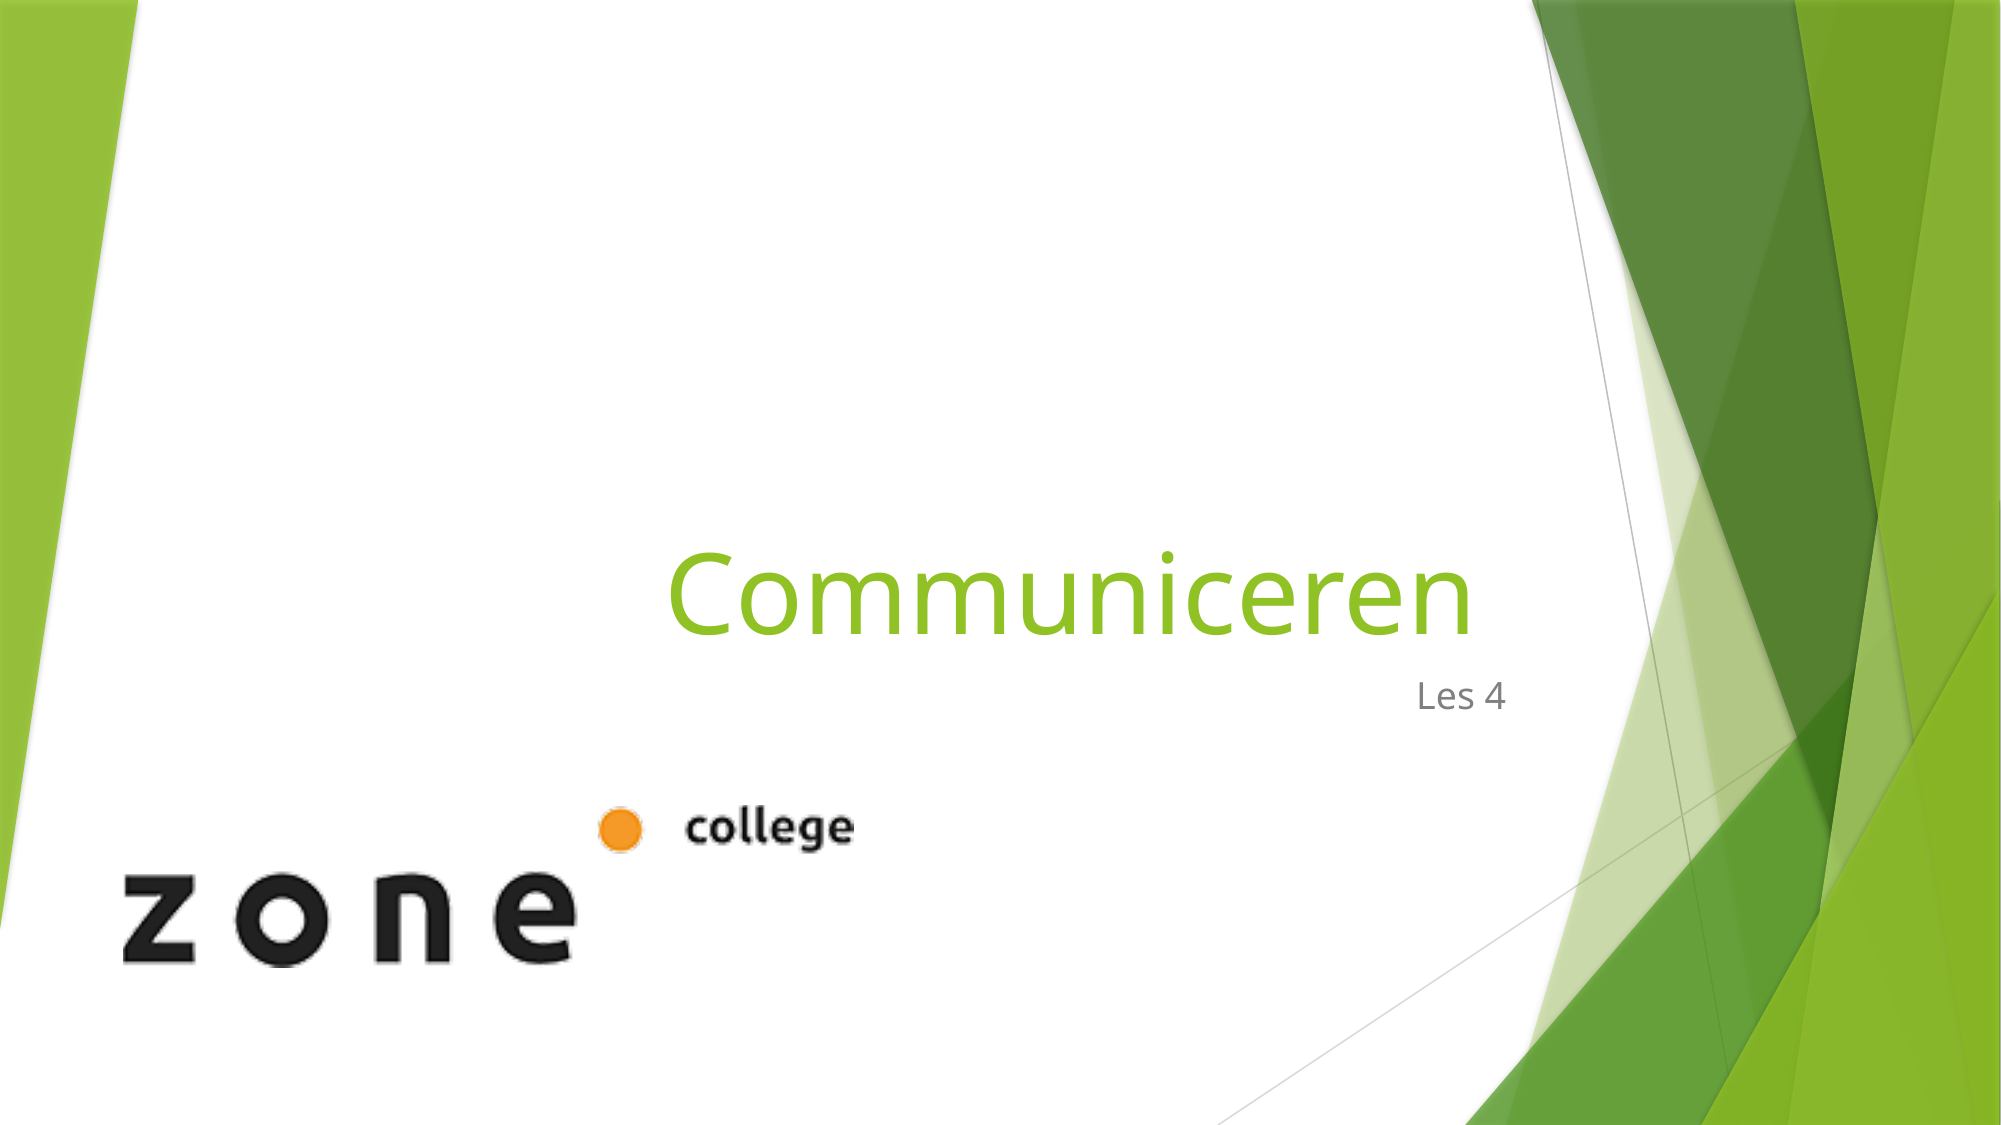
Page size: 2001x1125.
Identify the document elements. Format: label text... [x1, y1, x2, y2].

picture [122, 804, 855, 968]
title Communiceren [247, 394, 1522, 664]
subtitle Les 4 [247, 664, 1522, 845]
